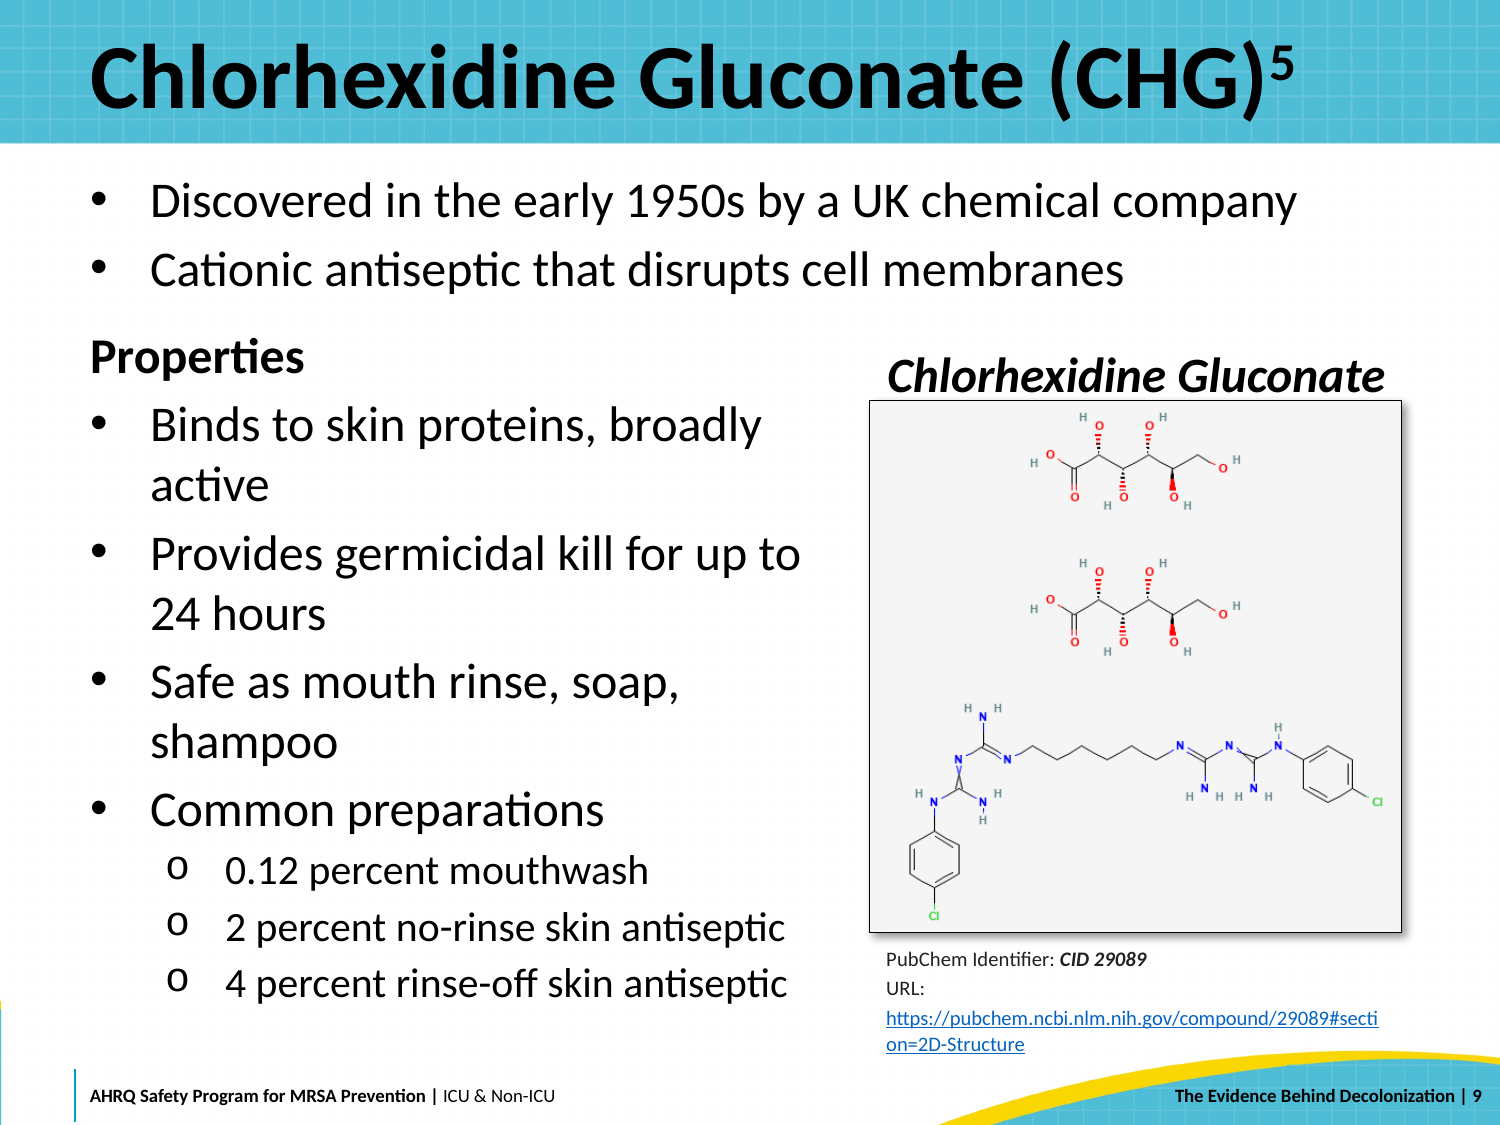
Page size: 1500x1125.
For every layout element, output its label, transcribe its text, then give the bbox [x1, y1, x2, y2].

slide_number | 9 [1455, 1065, 1500, 1125]
list PubChem Identifier: CID 29089 URL: https://pubchem.ncbi.nlm.nih.gov/compound/29089#section=2D-Structure [871, 932, 1404, 1040]
picture [0, 0, 1500, 1125]
list Properties Binds to skin proteins, broadly active Provides germicidal kill for up to 24 hours Safe as mouth rinse, soap, shampoo Common preparations 0.12 percent mouthwash 2 percent no-rinse skin antiseptic 4 percent rinse-off skin antiseptic [75, 316, 853, 1046]
list Discovered in the early 1950s by a UK chemical company Cationic antiseptic that disrupts cell membranes [75, 160, 1425, 317]
title Chlorhexidine Gluconate (CHG)5 [75, 0, 1425, 150]
list Chlorhexidine Gluconate [871, 335, 1402, 400]
